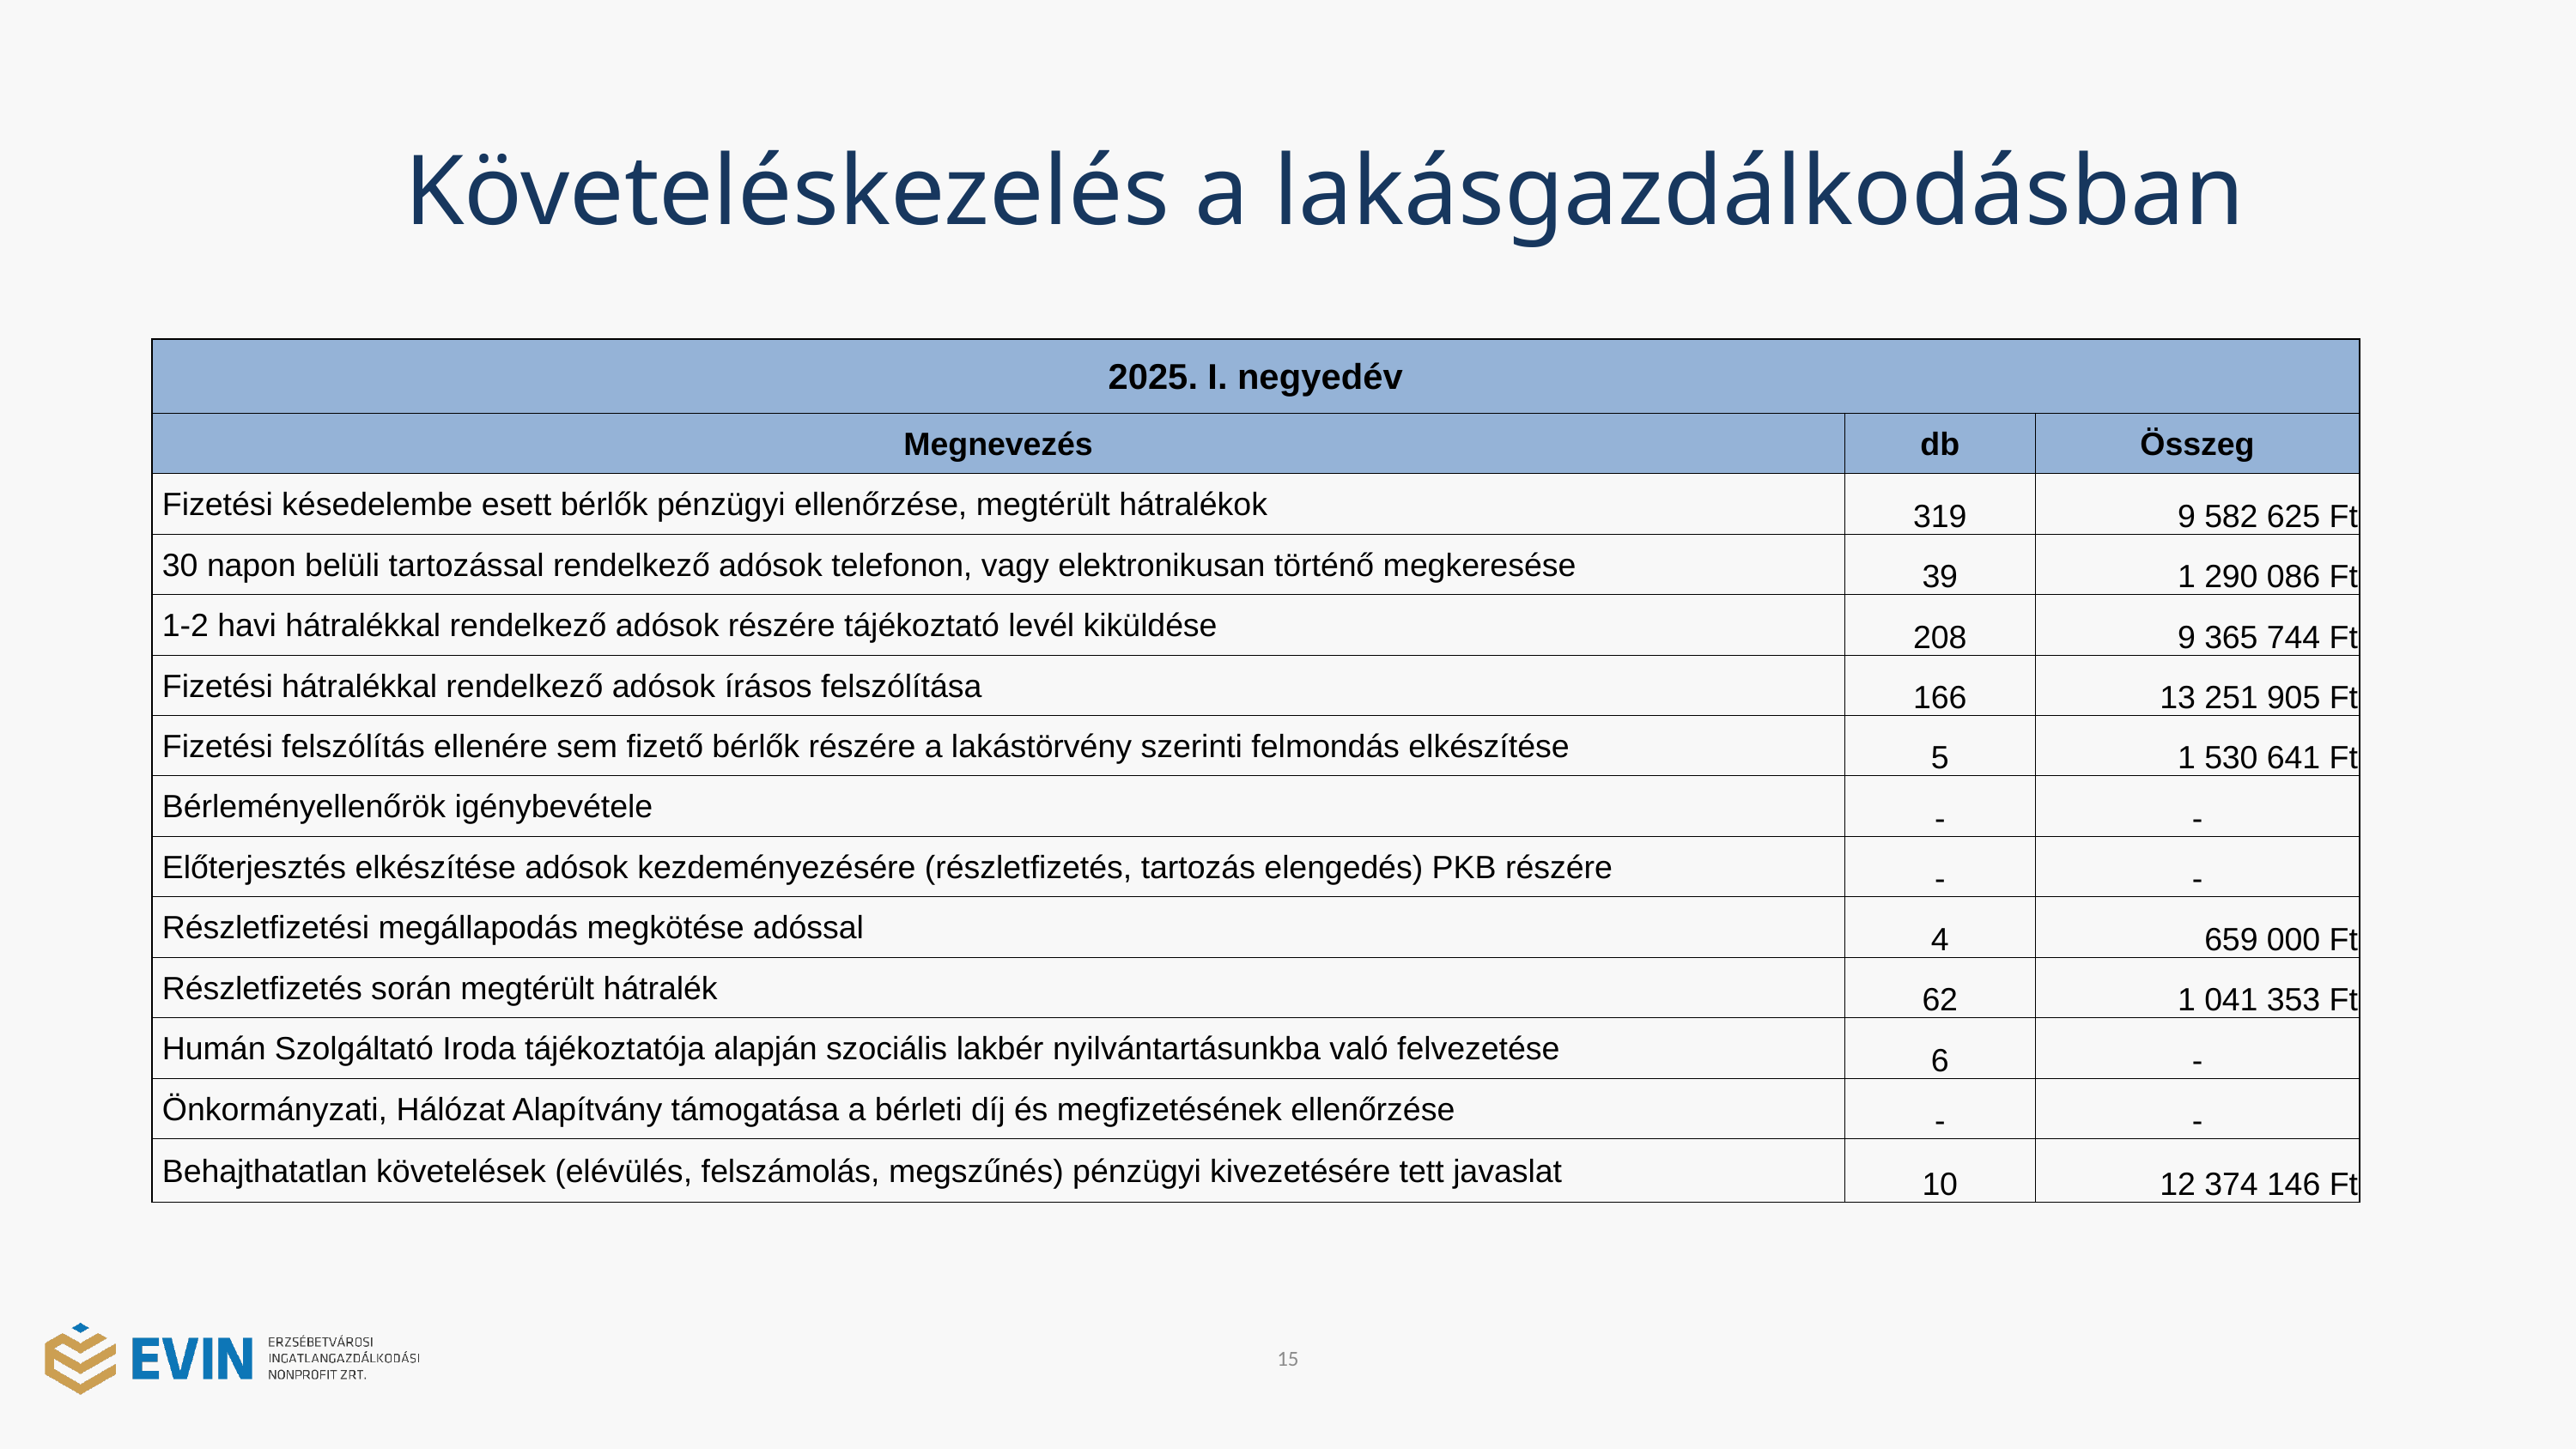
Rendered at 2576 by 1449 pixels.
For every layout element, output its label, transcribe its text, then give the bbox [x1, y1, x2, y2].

table_cell Összeg [2036, 414, 2359, 473]
table_cell - [1845, 837, 2035, 896]
table_cell 166 [1845, 656, 2035, 715]
table_cell 5 [1845, 716, 2035, 775]
table_cell 4 [1845, 897, 2035, 957]
table_cell Előterjesztés elkészítése adósok kezdeményezésére (részletfizetés, tartozás elengedés) PKB részére [153, 837, 1844, 896]
table_cell 39 [1845, 535, 2035, 594]
table_cell Fizetési késedelembe esett bérlők pénzügyi ellenőrzése, megtérült hátralékok [153, 474, 1844, 534]
table_cell - [1845, 776, 2035, 836]
table_cell Önkormányzati, Hálózat Alapítvány támogatása a bérleti díj és megfizetésének ellenőrzése [153, 1079, 1844, 1138]
table_cell Részletfizetési megállapodás megkötése adóssal [153, 897, 1844, 957]
table_cell 9 365 744 Ft [2036, 595, 2359, 655]
slide_number 15 [1138, 1331, 1438, 1384]
table_cell 319 [1845, 474, 2035, 534]
table_cell 1 290 086 Ft [2036, 535, 2359, 594]
table_cell Megnevezés [153, 414, 1844, 473]
table_cell - [2036, 776, 2359, 836]
table_cell - [2036, 1079, 2359, 1138]
table_cell 13 251 905 Ft [2036, 656, 2359, 715]
table_cell Humán Szolgáltató Iroda tájékoztatója alapján szociális lakbér nyilvántartásunkba való felvezetése [153, 1018, 1844, 1078]
table_cell 208 [1845, 595, 2035, 655]
table_cell 30 napon belüli tartozással rendelkező adósok telefonon, vagy elektronikusan történő megkeresése [153, 535, 1844, 594]
table_cell 1 530 641 Ft [2036, 716, 2359, 775]
table_cell 9 582 625 Ft [2036, 474, 2359, 534]
table_cell 1 041 353 Ft [2036, 958, 2359, 1017]
table_cell - [1845, 1079, 2035, 1138]
table_header 2025. I. negyedév [153, 340, 2359, 413]
table_cell 10 [1845, 1139, 2035, 1202]
table_cell 12 374 146 Ft [2036, 1139, 2359, 1202]
table_cell - [2036, 837, 2359, 896]
table_cell Bérleményellenőrök igénybevétele [153, 776, 1844, 836]
table_cell 659 000 Ft [2036, 897, 2359, 957]
table_cell db [1845, 414, 2035, 473]
table_cell 1-2 havi hátralékkal rendelkező adósok részére tájékoztató levél kiküldése [153, 595, 1844, 655]
text_box Követeléskezelés a lakásgazdálkodásban [149, 157, 2501, 244]
table_cell - [2036, 1018, 2359, 1078]
table_cell Részletfizetés során megtérült hátralék [153, 958, 1844, 1017]
picture [5, 1304, 448, 1412]
table_cell Behajthatatlan követelések (elévülés, felszámolás, megszűnés) pénzügyi kivezetésére tett javaslat [153, 1139, 1844, 1202]
table_cell 6 [1845, 1018, 2035, 1078]
table_cell 62 [1845, 958, 2035, 1017]
table_cell Fizetési felszólítás ellenére sem fizető bérlők részére a lakástörvény szerinti felmondás elkészítése [153, 716, 1844, 775]
table_cell Fizetési hátralékkal rendelkező adósok írásos felszólítása [153, 656, 1844, 715]
